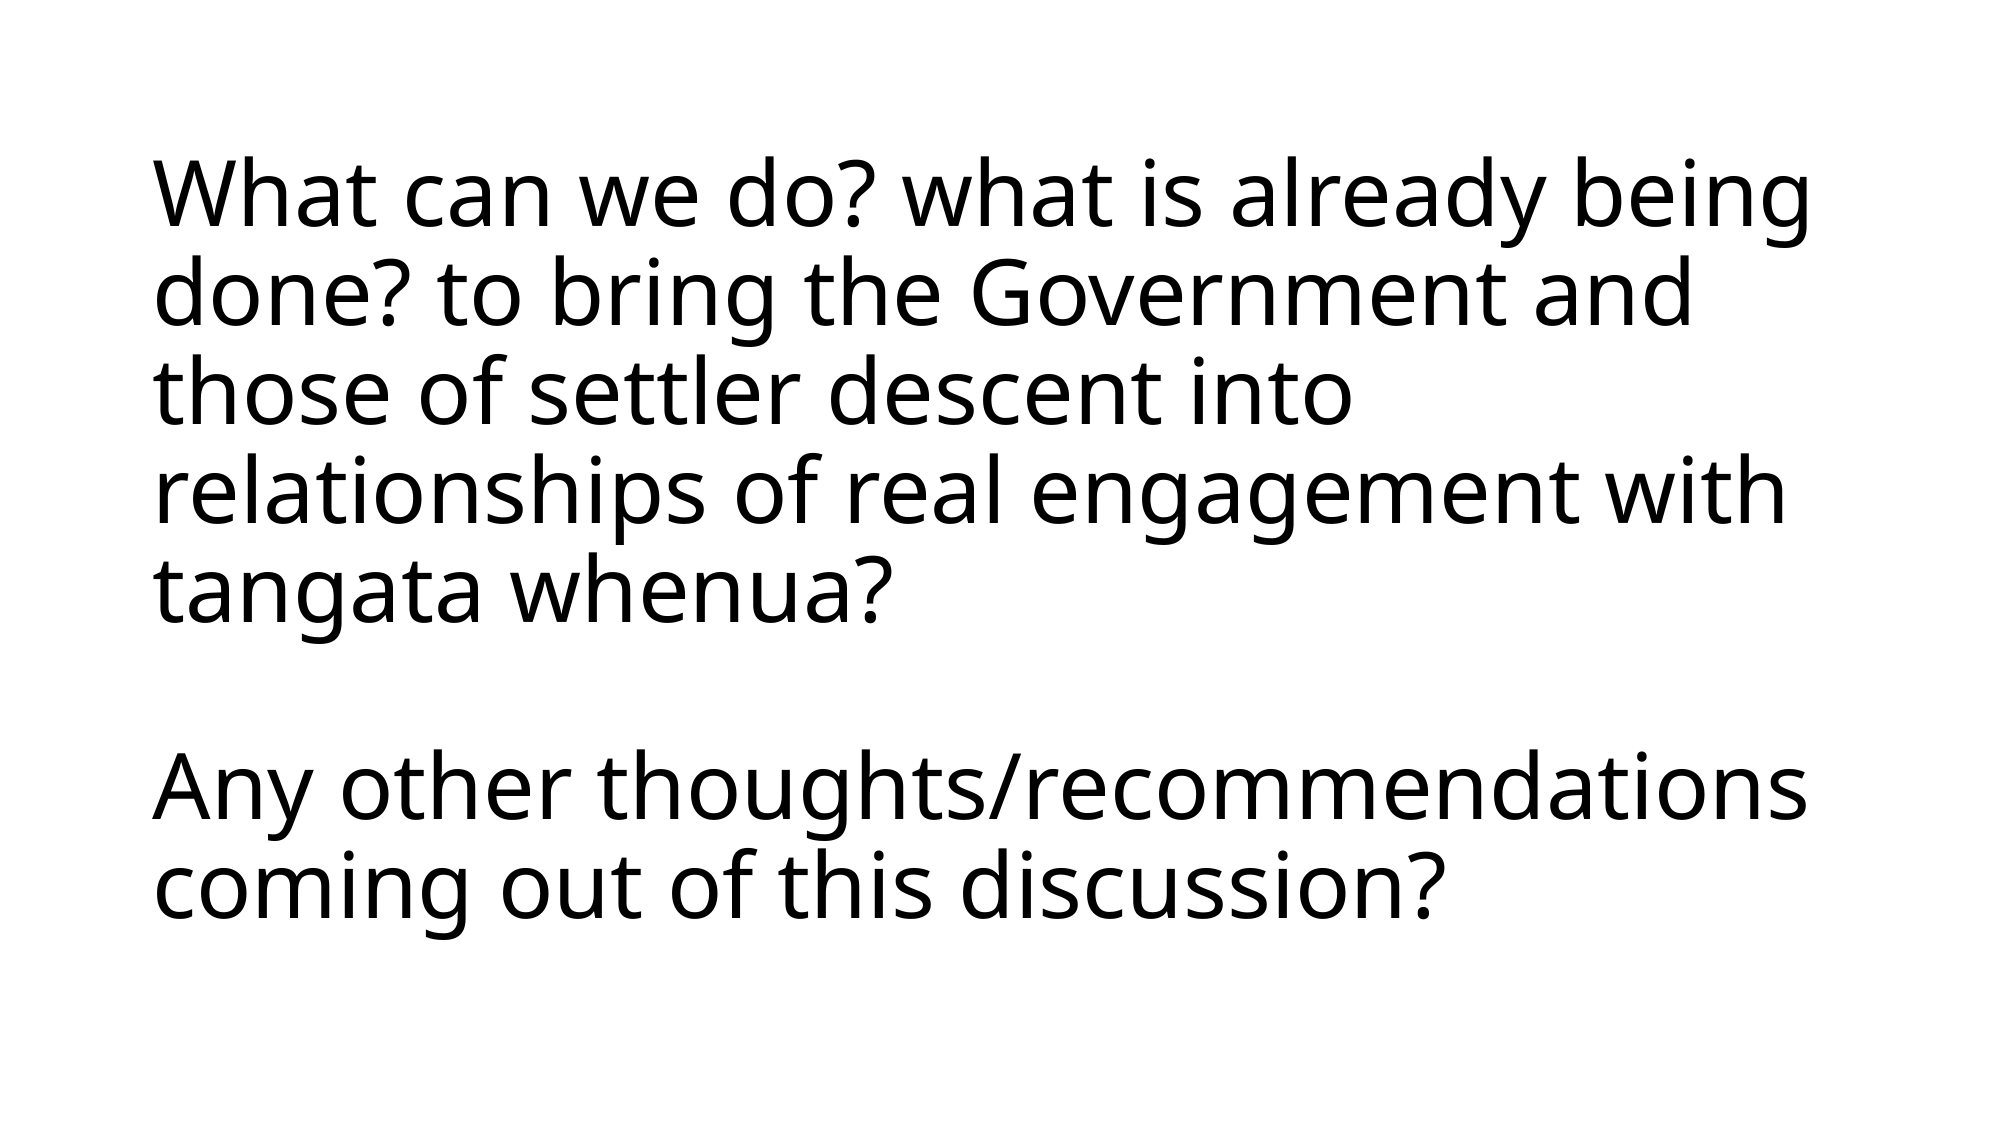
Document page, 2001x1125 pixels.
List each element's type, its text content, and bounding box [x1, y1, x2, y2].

title What can we do? what is already being done? to bring the Government and those of settler descent into relationships of real engagement with tangata whenua? Any other thoughts/recommendations coming out of this discussion? [137, 26, 1863, 1060]
